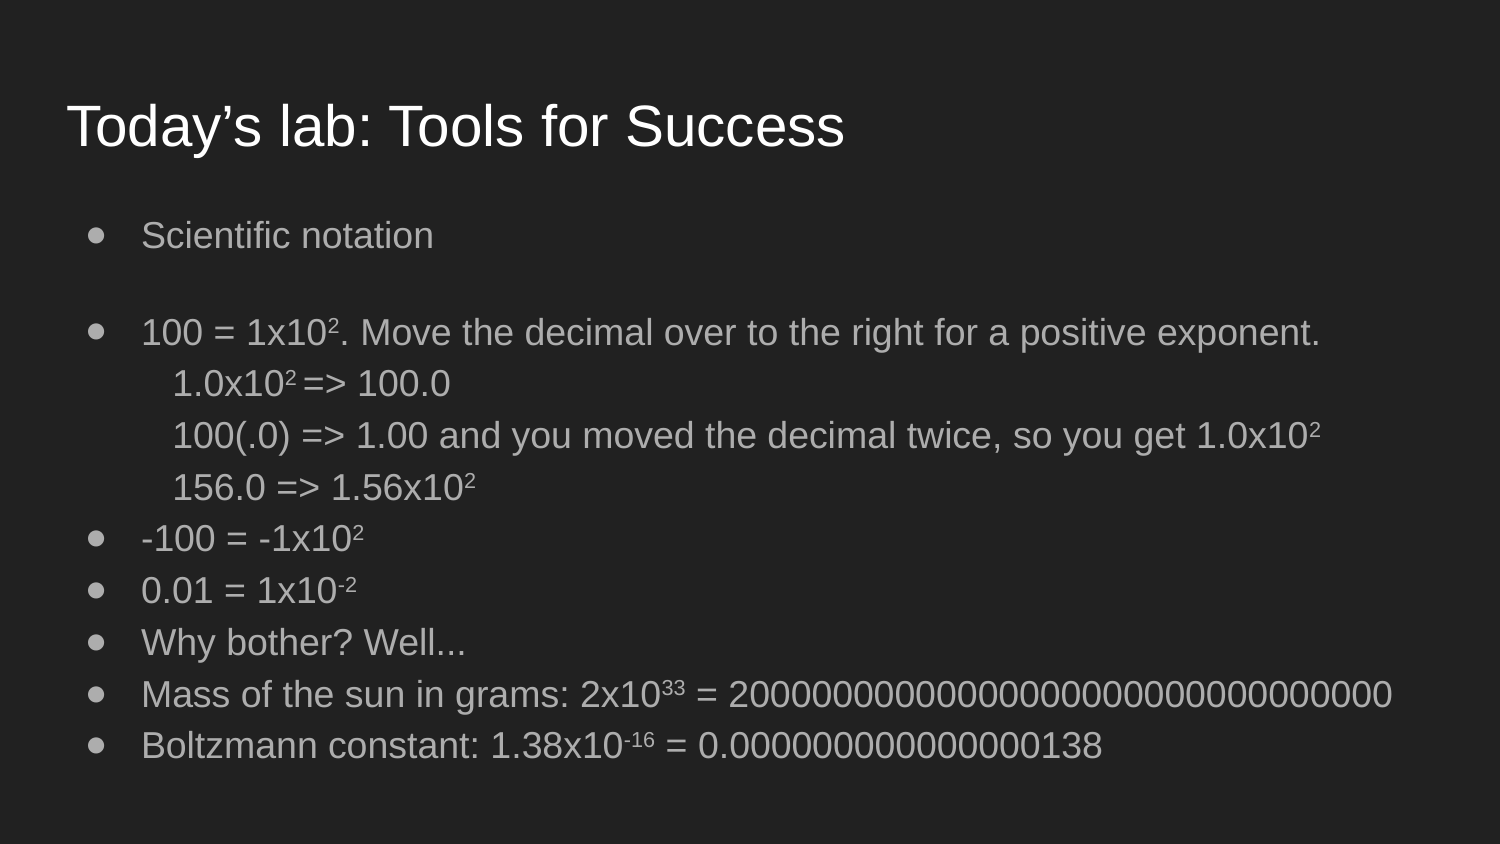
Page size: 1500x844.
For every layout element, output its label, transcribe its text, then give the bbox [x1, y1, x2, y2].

list Scientific notation 100 = 1x102. Move the decimal over to the right for a positive exponent. 1.0x102 => 100.0 100(.0) => 1.00 and you moved the decimal twice, so you get 1.0x102 156.0 => 1.56x102 -100 = -1x102 0.01 = 1x10-2 Why bother? Well... Mass of the sun in grams: 2x1033 = 20000000000000000000000000000000 Boltzmann constant: 1.38x10-16 = 0.000000000000000138 [51, 189, 1449, 750]
title Today’s lab: Tools for Success [51, 72, 1449, 167]
